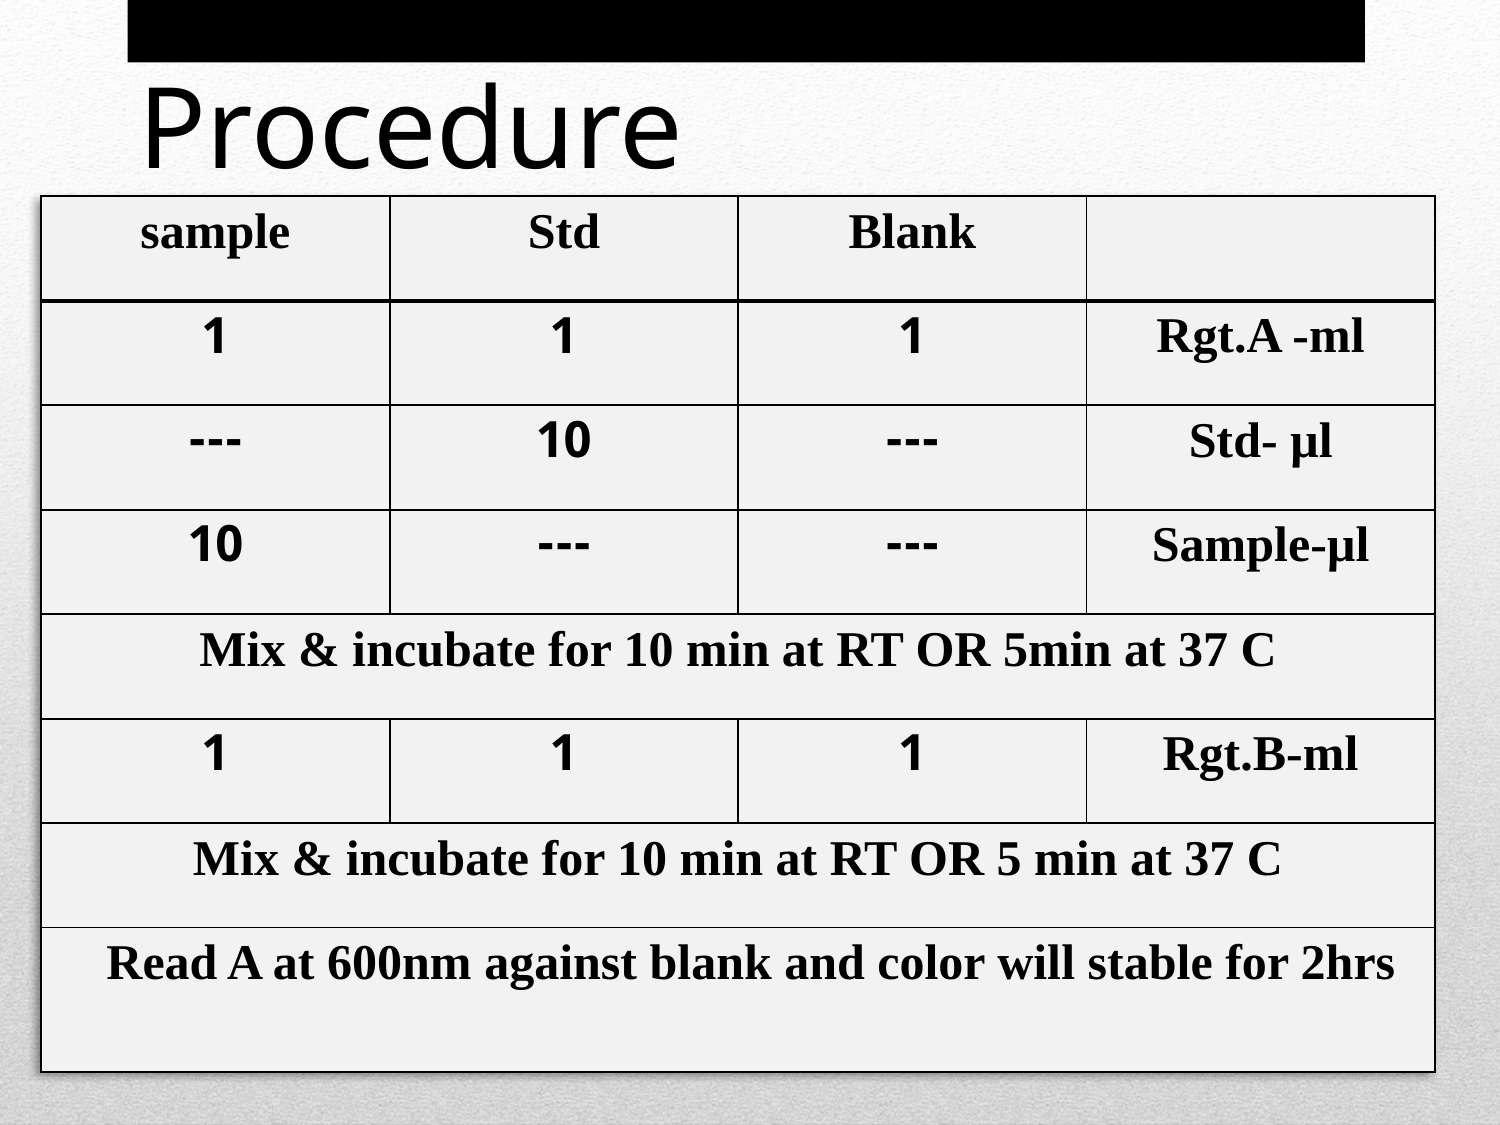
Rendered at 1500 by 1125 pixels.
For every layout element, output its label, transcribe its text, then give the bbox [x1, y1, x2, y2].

table_cell Std- µl [1087, 406, 1434, 509]
table_cell 1 [391, 303, 737, 404]
table_cell Mix & incubate for 10 min at RT OR 5min at 37 C [42, 615, 1434, 718]
table_header Blank [739, 197, 1086, 299]
table_cell 1 [42, 303, 389, 404]
table_cell 1 [739, 720, 1086, 822]
table_cell Mix & incubate for 10 min at RT OR 5 min at 37 C [42, 824, 1434, 927]
table_header [1087, 197, 1434, 299]
table_cell --- [391, 511, 737, 613]
table_cell 1 [391, 720, 737, 822]
table_cell Sample-µl [1087, 511, 1434, 613]
title Procedure [123, 0, 1237, 193]
table_header Std [391, 197, 737, 299]
table_cell --- [42, 406, 389, 509]
table_cell 1 [739, 303, 1086, 404]
table_cell 1 [42, 720, 389, 822]
table_cell --- [739, 406, 1086, 509]
table_cell Rgt.B-ml [1087, 720, 1434, 822]
table_cell Rgt.A -ml [1087, 303, 1434, 404]
table_cell 10 [391, 406, 737, 509]
table_cell 10 [42, 511, 389, 613]
table_cell Read A at 600nm against blank and color will stable for 2hrs [42, 928, 1434, 1071]
table_cell --- [739, 511, 1086, 613]
table_header sample [42, 197, 389, 299]
